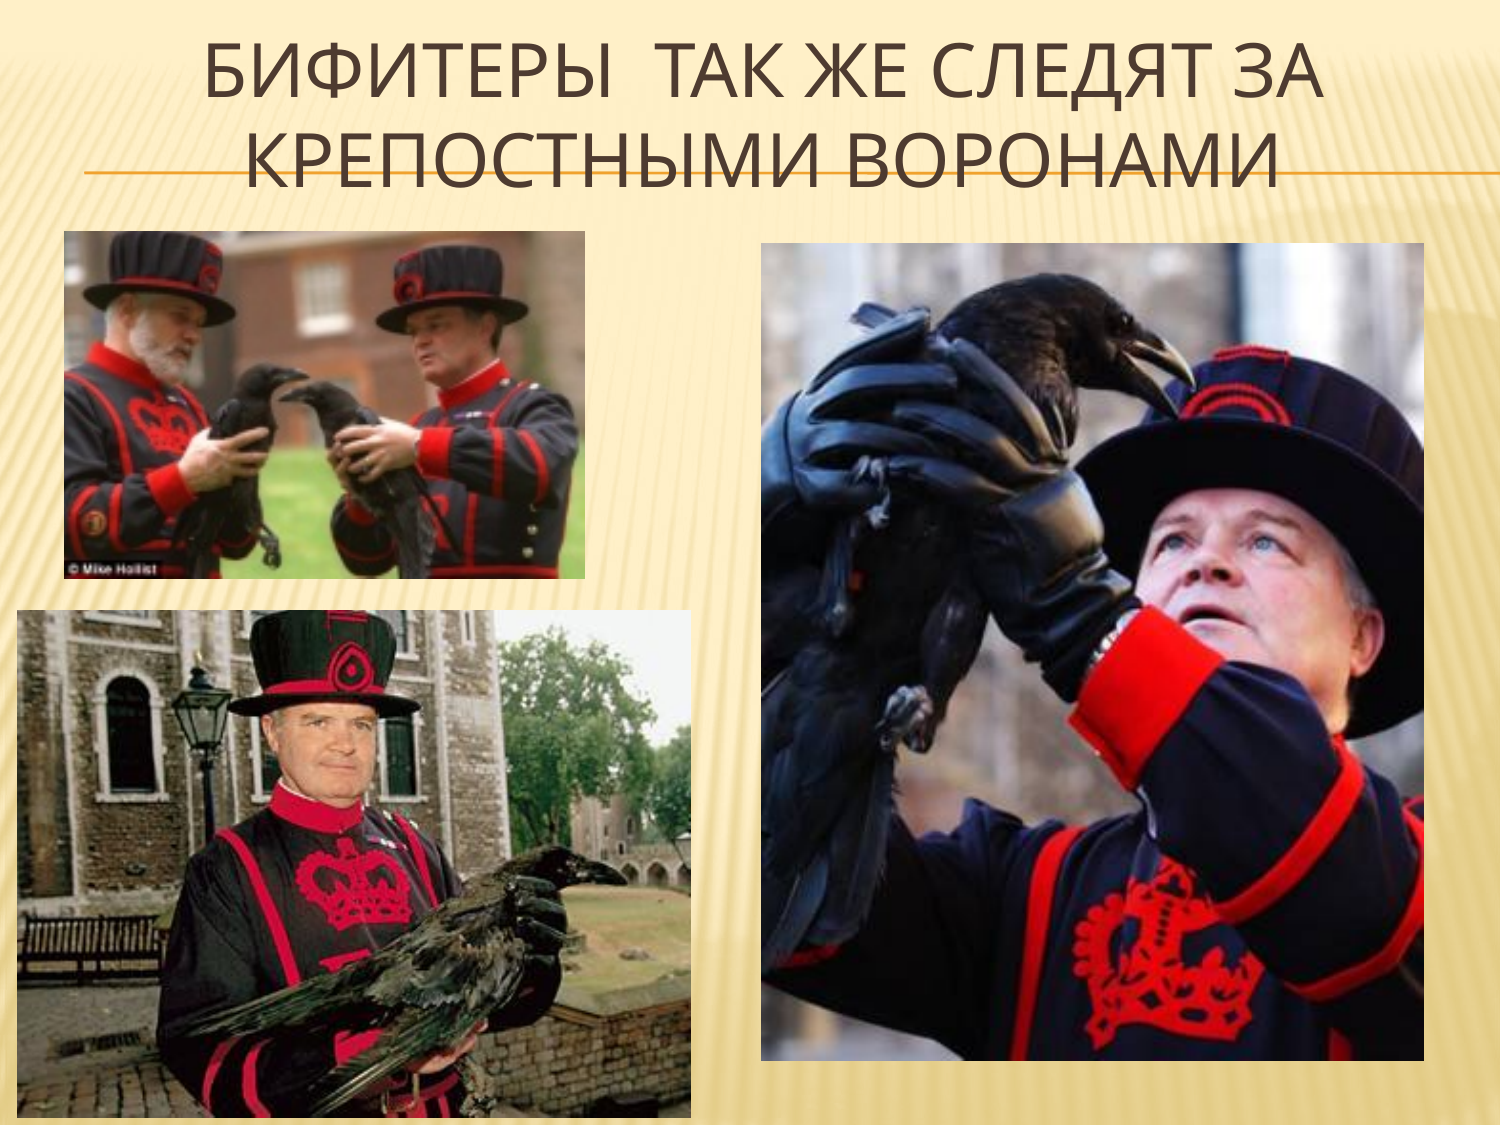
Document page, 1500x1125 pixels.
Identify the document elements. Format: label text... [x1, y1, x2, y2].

picture [17, 609, 692, 1118]
title Бифитеры так же следят за крепостными воронами [53, 0, 1474, 227]
picture [761, 243, 1424, 1061]
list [64, 231, 585, 579]
